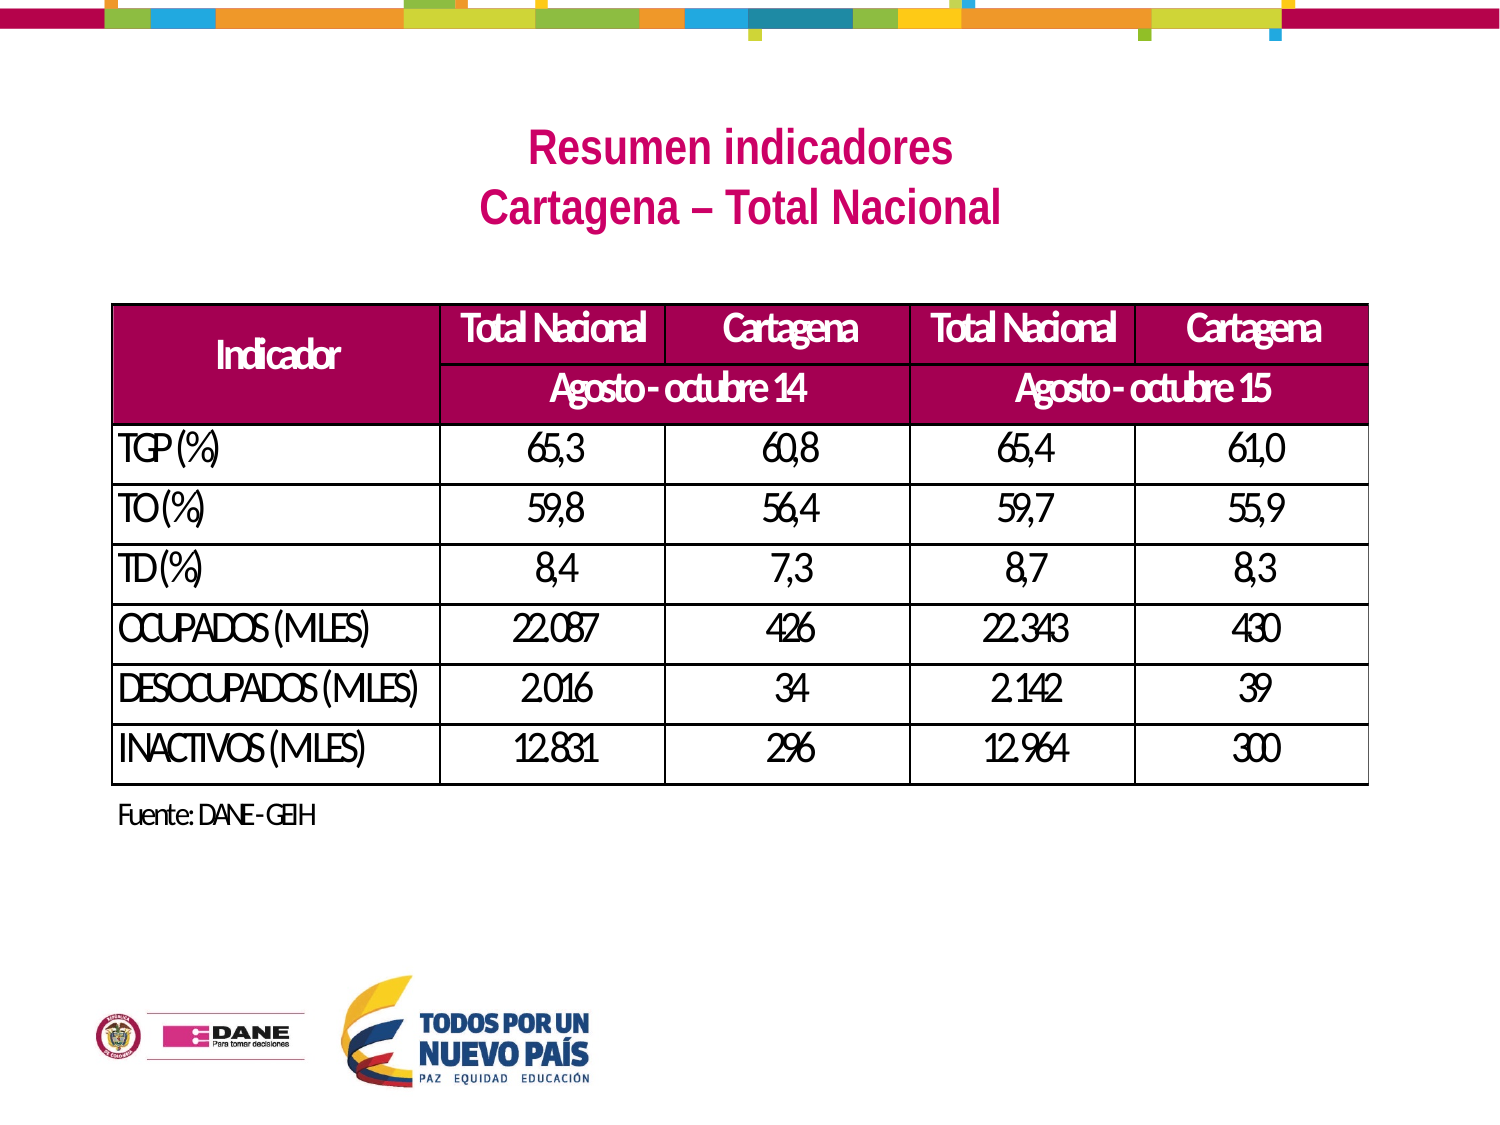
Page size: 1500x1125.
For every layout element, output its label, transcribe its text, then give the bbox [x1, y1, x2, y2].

text_box Resumen indicadores Cartagena – Total Nacional [67, 107, 1415, 242]
picture [52, 955, 632, 1118]
picture [0, 0, 1500, 41]
picture [110, 302, 1371, 847]
